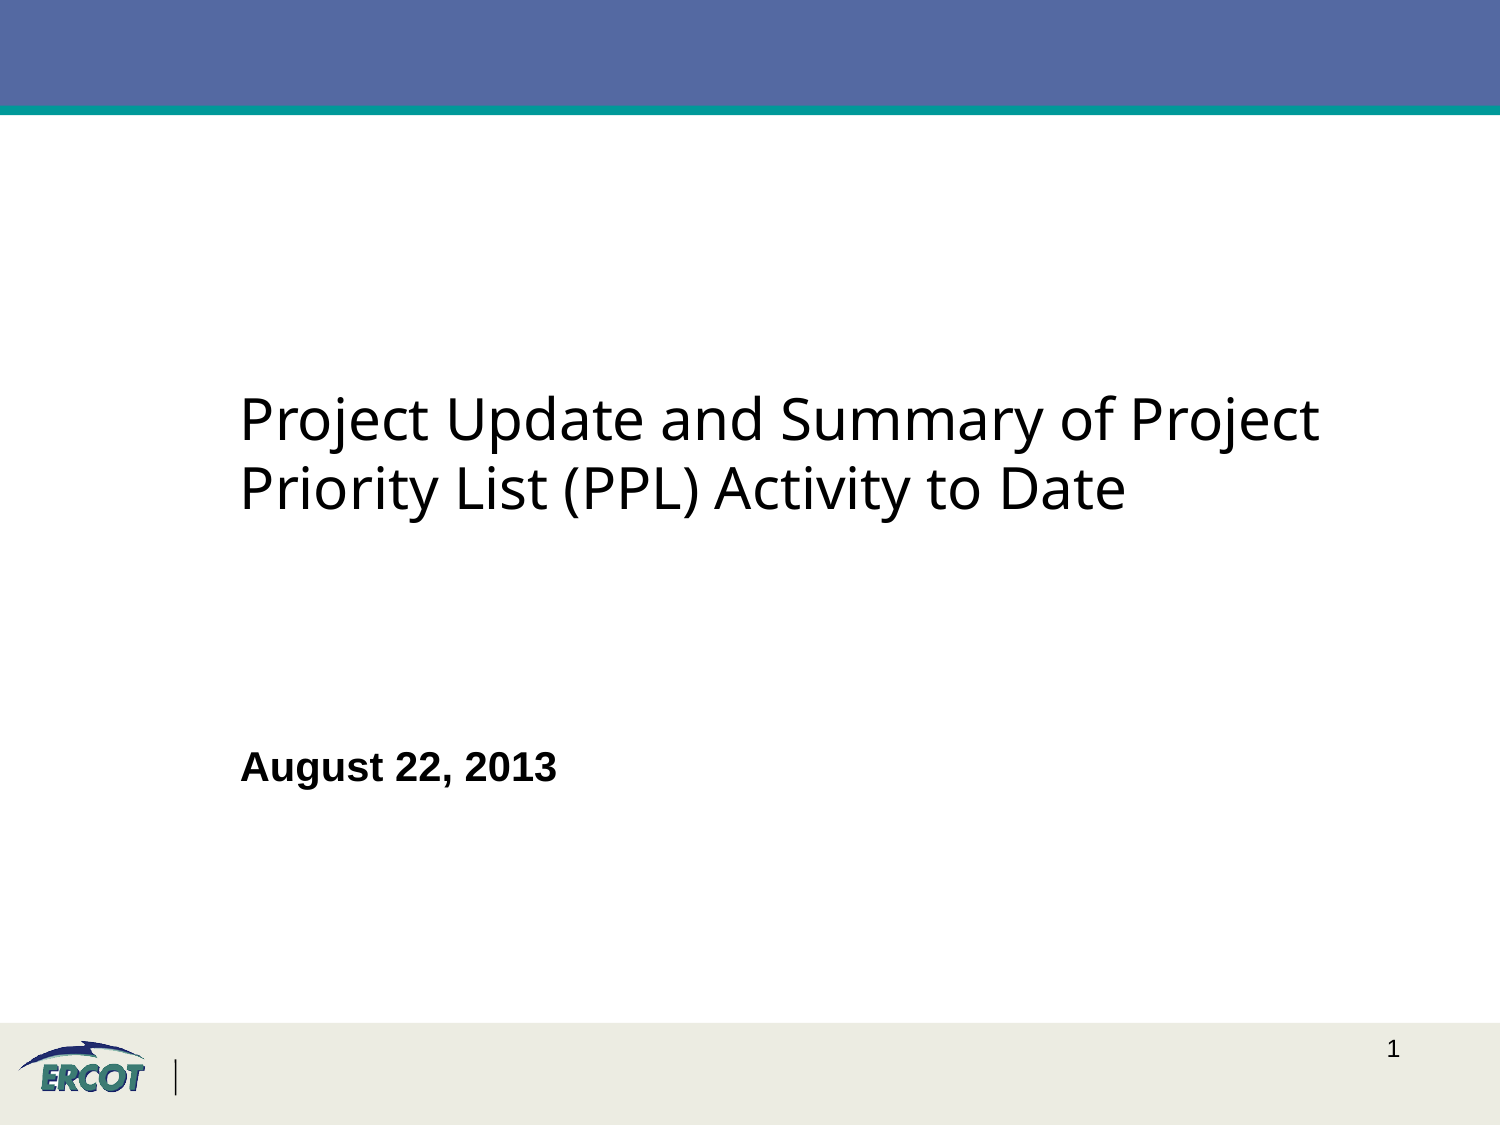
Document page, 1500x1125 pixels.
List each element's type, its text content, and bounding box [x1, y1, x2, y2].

text_box Project Update and Summary of Project Priority List (PPL) Activity to Date [224, 349, 1413, 554]
text_box August 22, 2013 [225, 587, 650, 900]
picture [10, 1031, 151, 1111]
